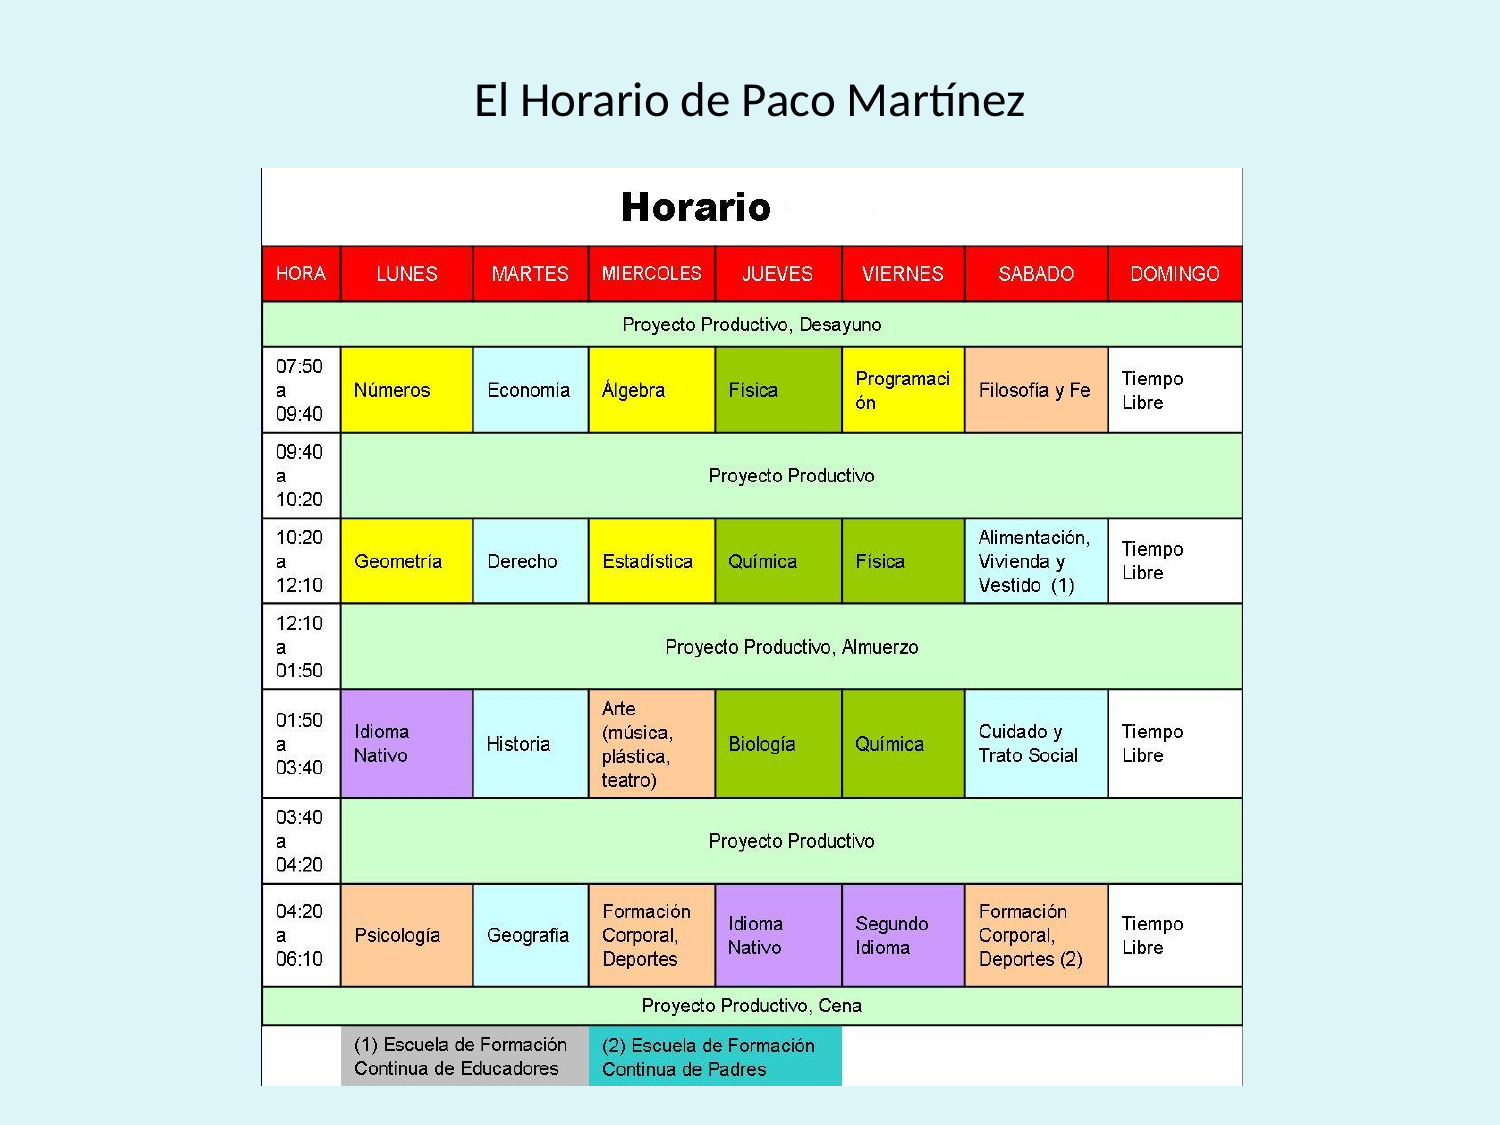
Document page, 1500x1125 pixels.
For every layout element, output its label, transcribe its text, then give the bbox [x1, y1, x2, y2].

title El Horario de Paco Martínez [75, 0, 1425, 233]
picture [261, 168, 1243, 1086]
